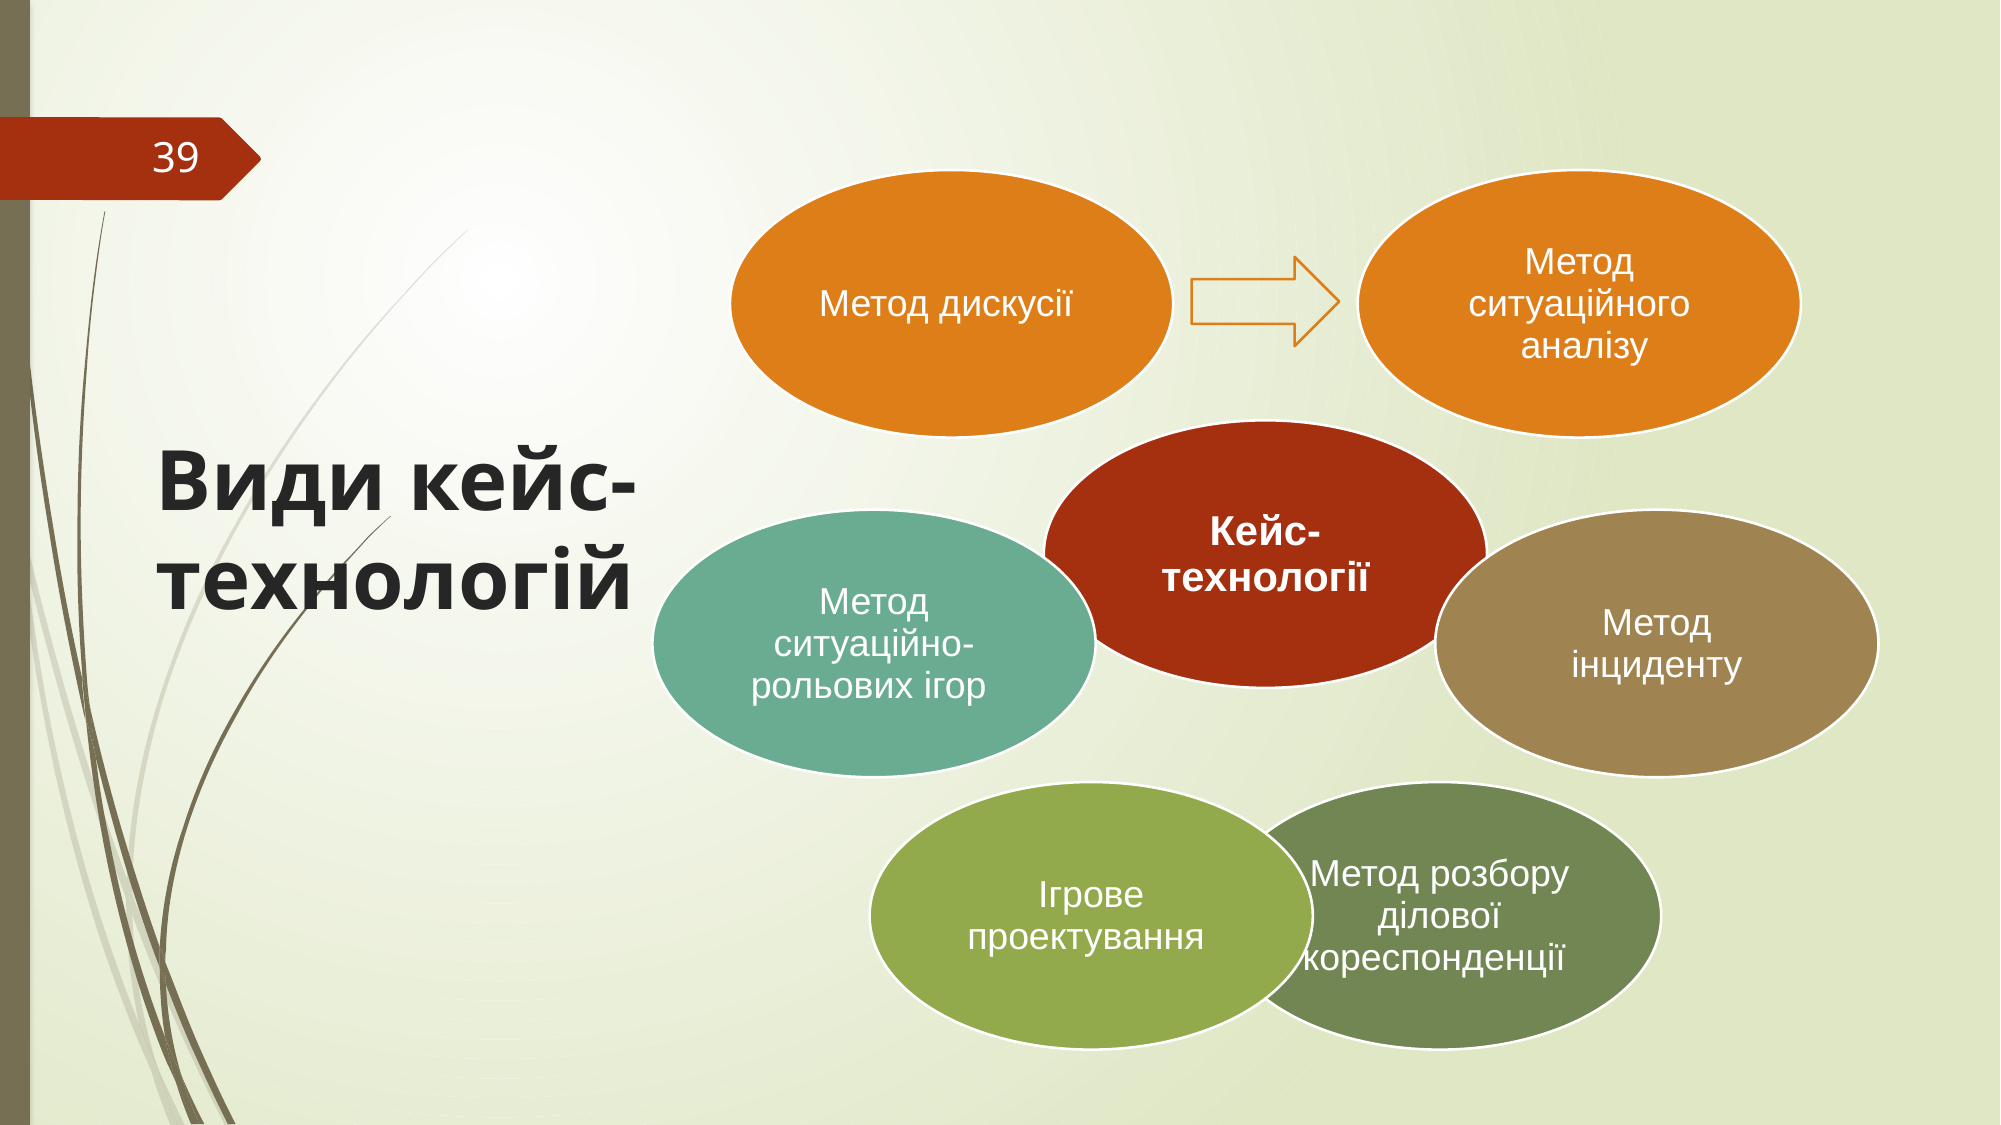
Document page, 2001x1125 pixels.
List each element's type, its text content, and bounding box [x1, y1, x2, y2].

title Види кейс-технологій [108, 474, 373, 635]
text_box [378, 18, 2000, 1090]
slide_number 39 [87, 129, 216, 190]
